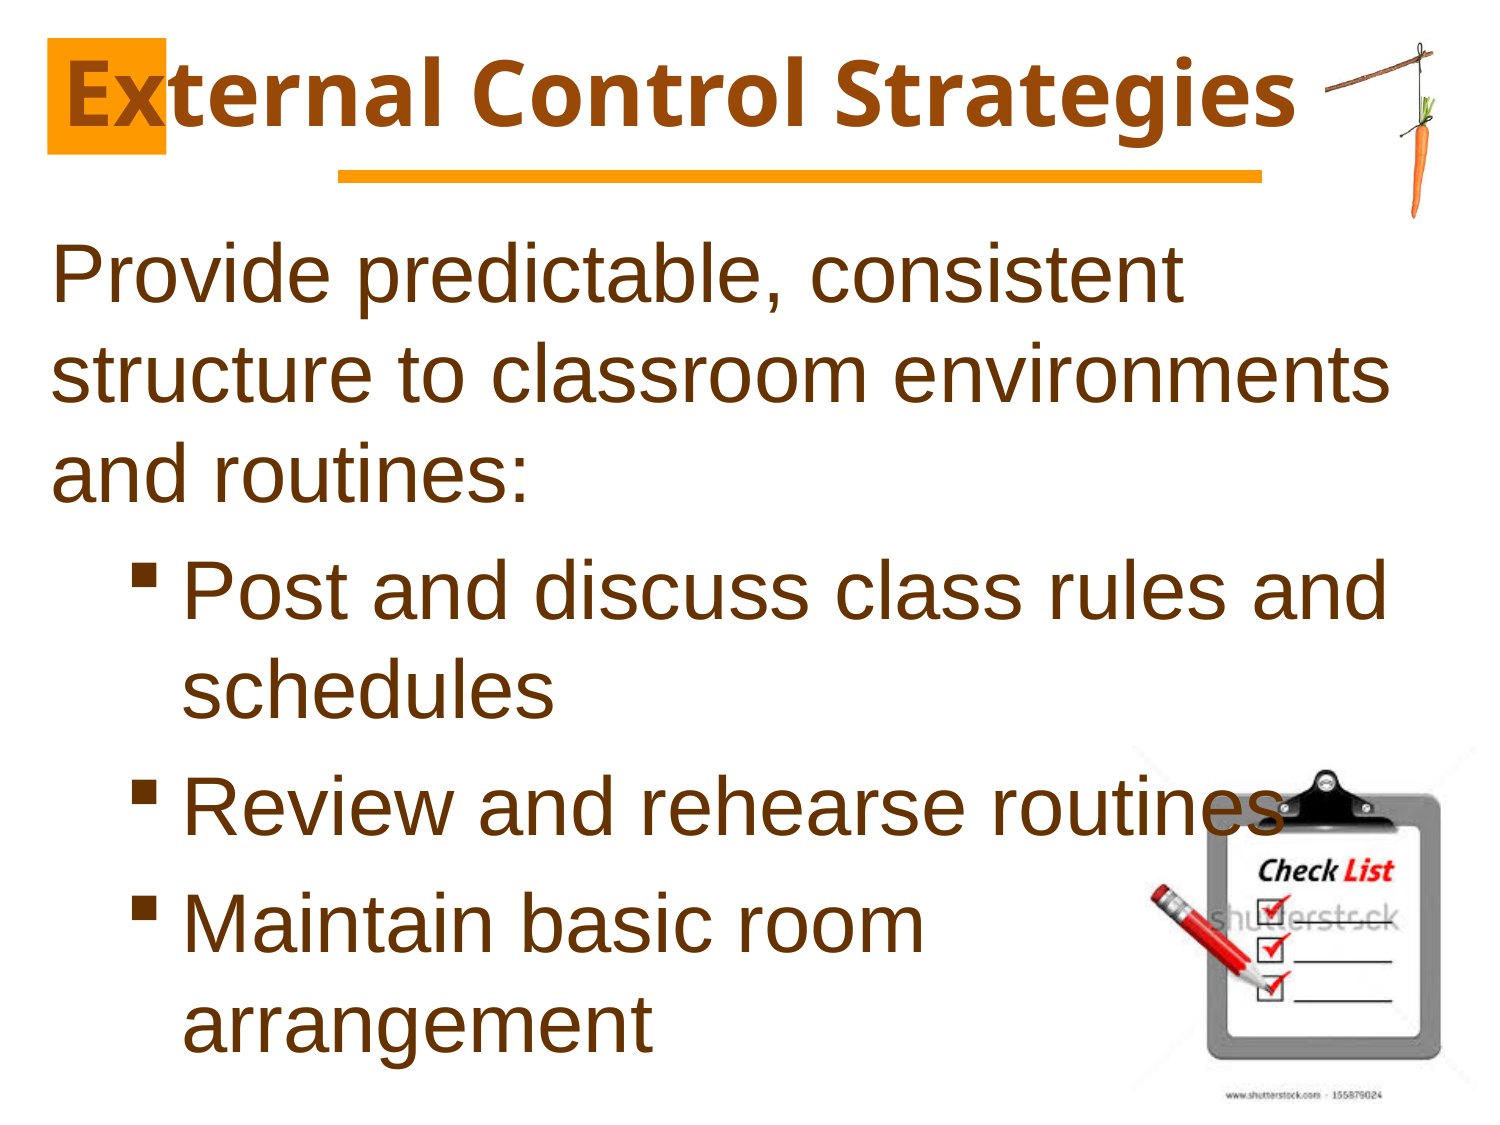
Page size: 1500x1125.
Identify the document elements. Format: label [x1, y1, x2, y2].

picture [1132, 745, 1477, 1104]
picture [1325, 33, 1455, 228]
title [47, 3, 1359, 177]
text_box [35, 211, 1493, 1000]
